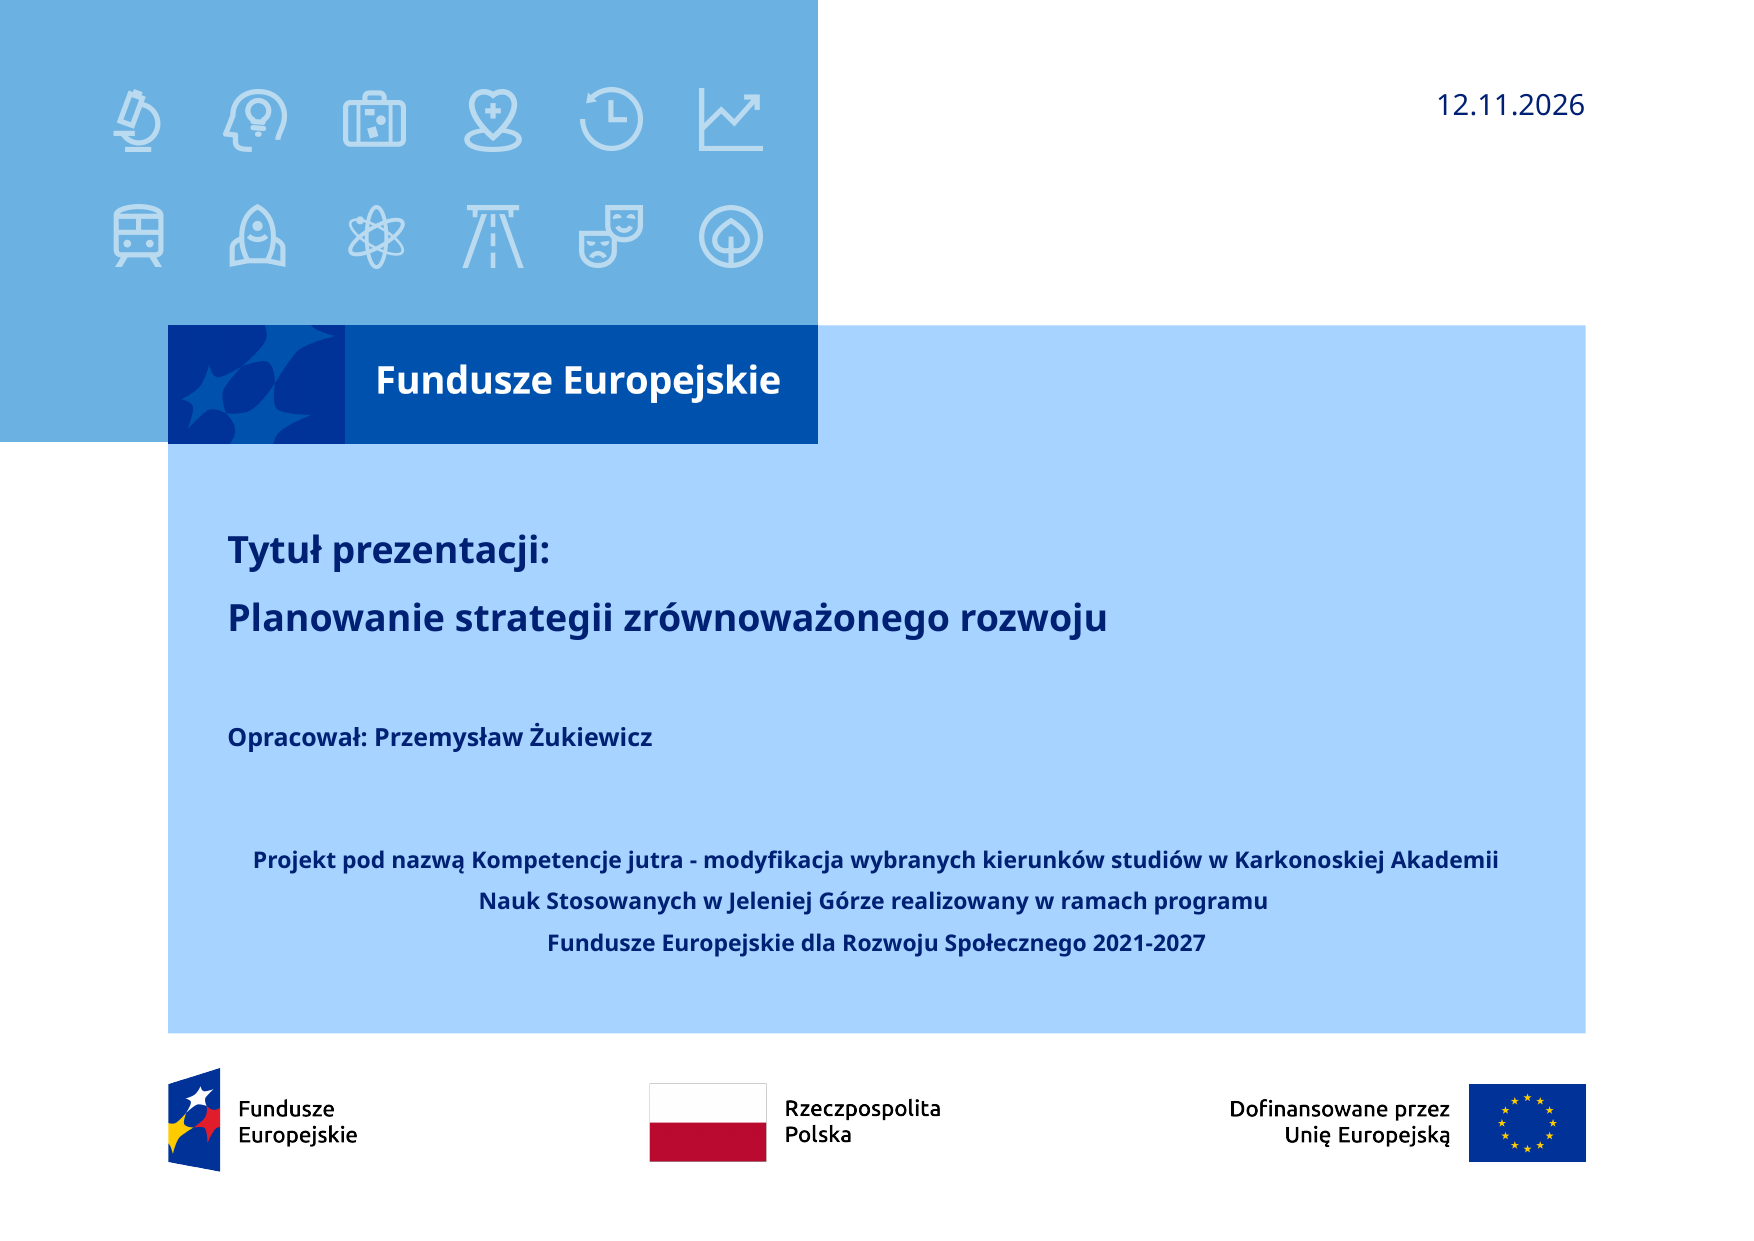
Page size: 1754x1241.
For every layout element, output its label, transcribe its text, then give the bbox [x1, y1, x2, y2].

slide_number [1290, 88, 1586, 146]
picture [610, 1044, 979, 1201]
title Tytuł prezentacji: Planowanie strategii zrównoważonego rozwoju Opracował: Przemysław Żukiewicz [227, 503, 1527, 786]
picture [1192, 1045, 1625, 1201]
picture [168, 325, 818, 444]
picture [129, 1045, 396, 1201]
subtitle Projekt pod nazwą Kompetencje jutra - modyfikacja wybranych kierunków studiów w Karkonoskiej Akademii Nauk Stosowanych w Jeleniej Górze realizowany w ramach programu Fundusze Europejskie dla Rozwoju Społecznego 2021-2027 [227, 797, 1527, 975]
